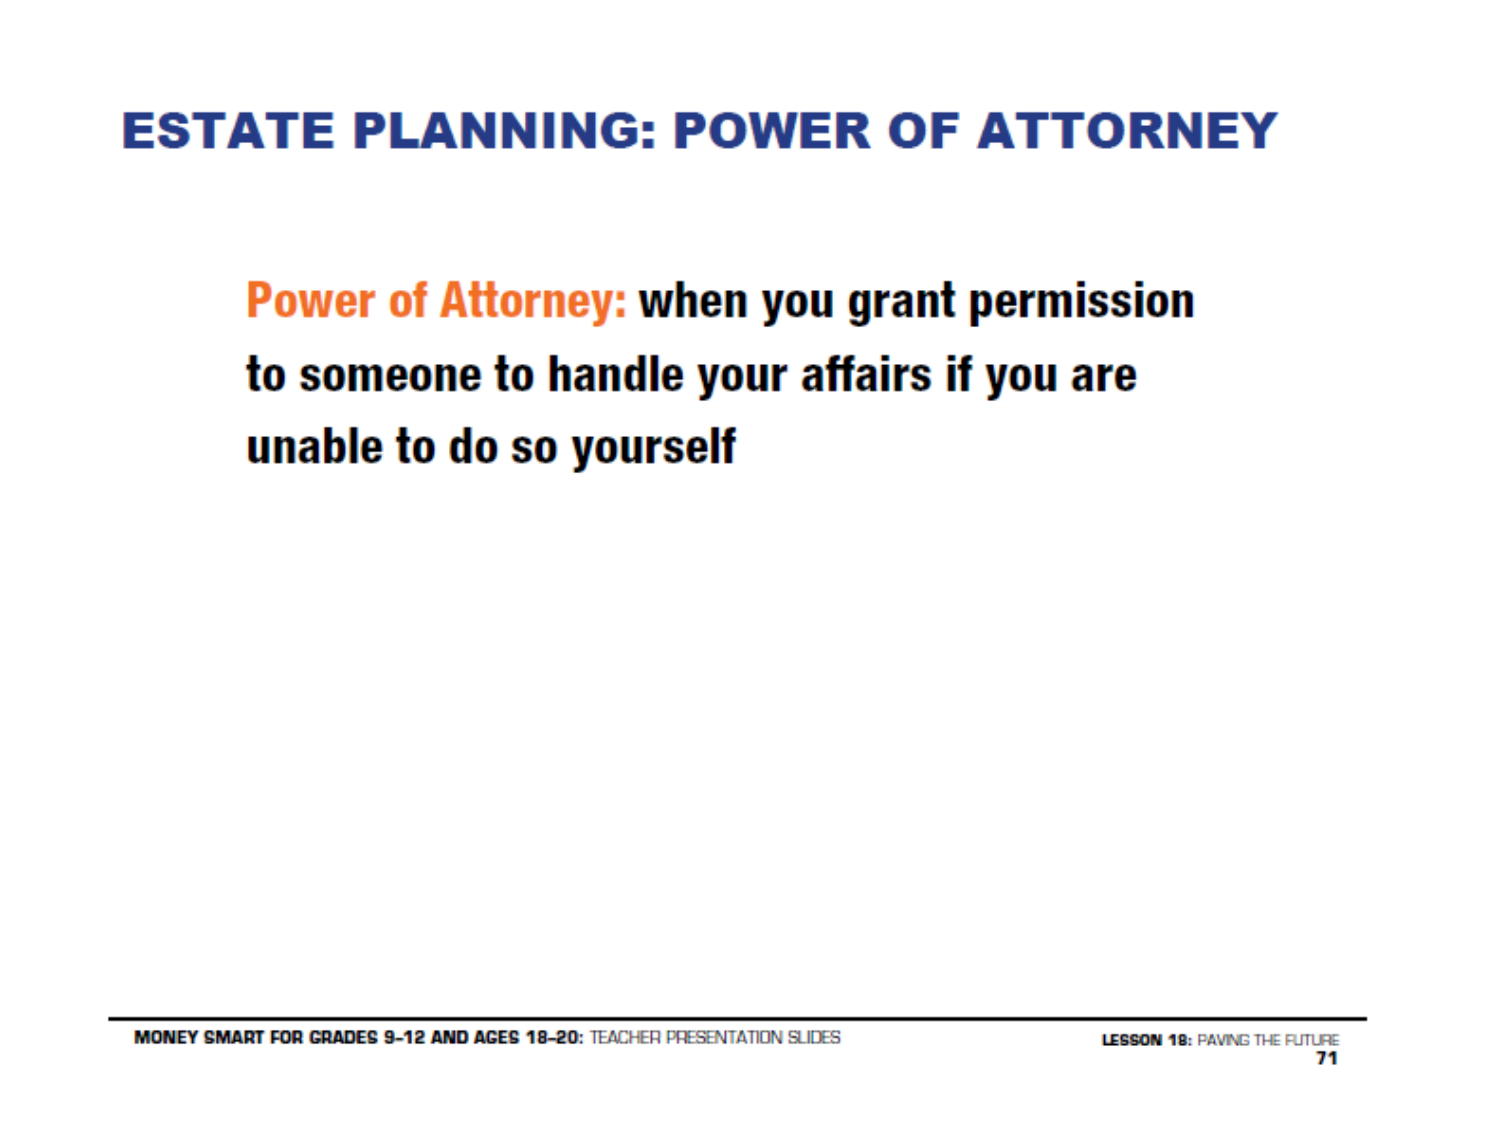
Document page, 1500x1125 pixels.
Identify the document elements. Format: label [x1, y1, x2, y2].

picture [49, 52, 1413, 1102]
